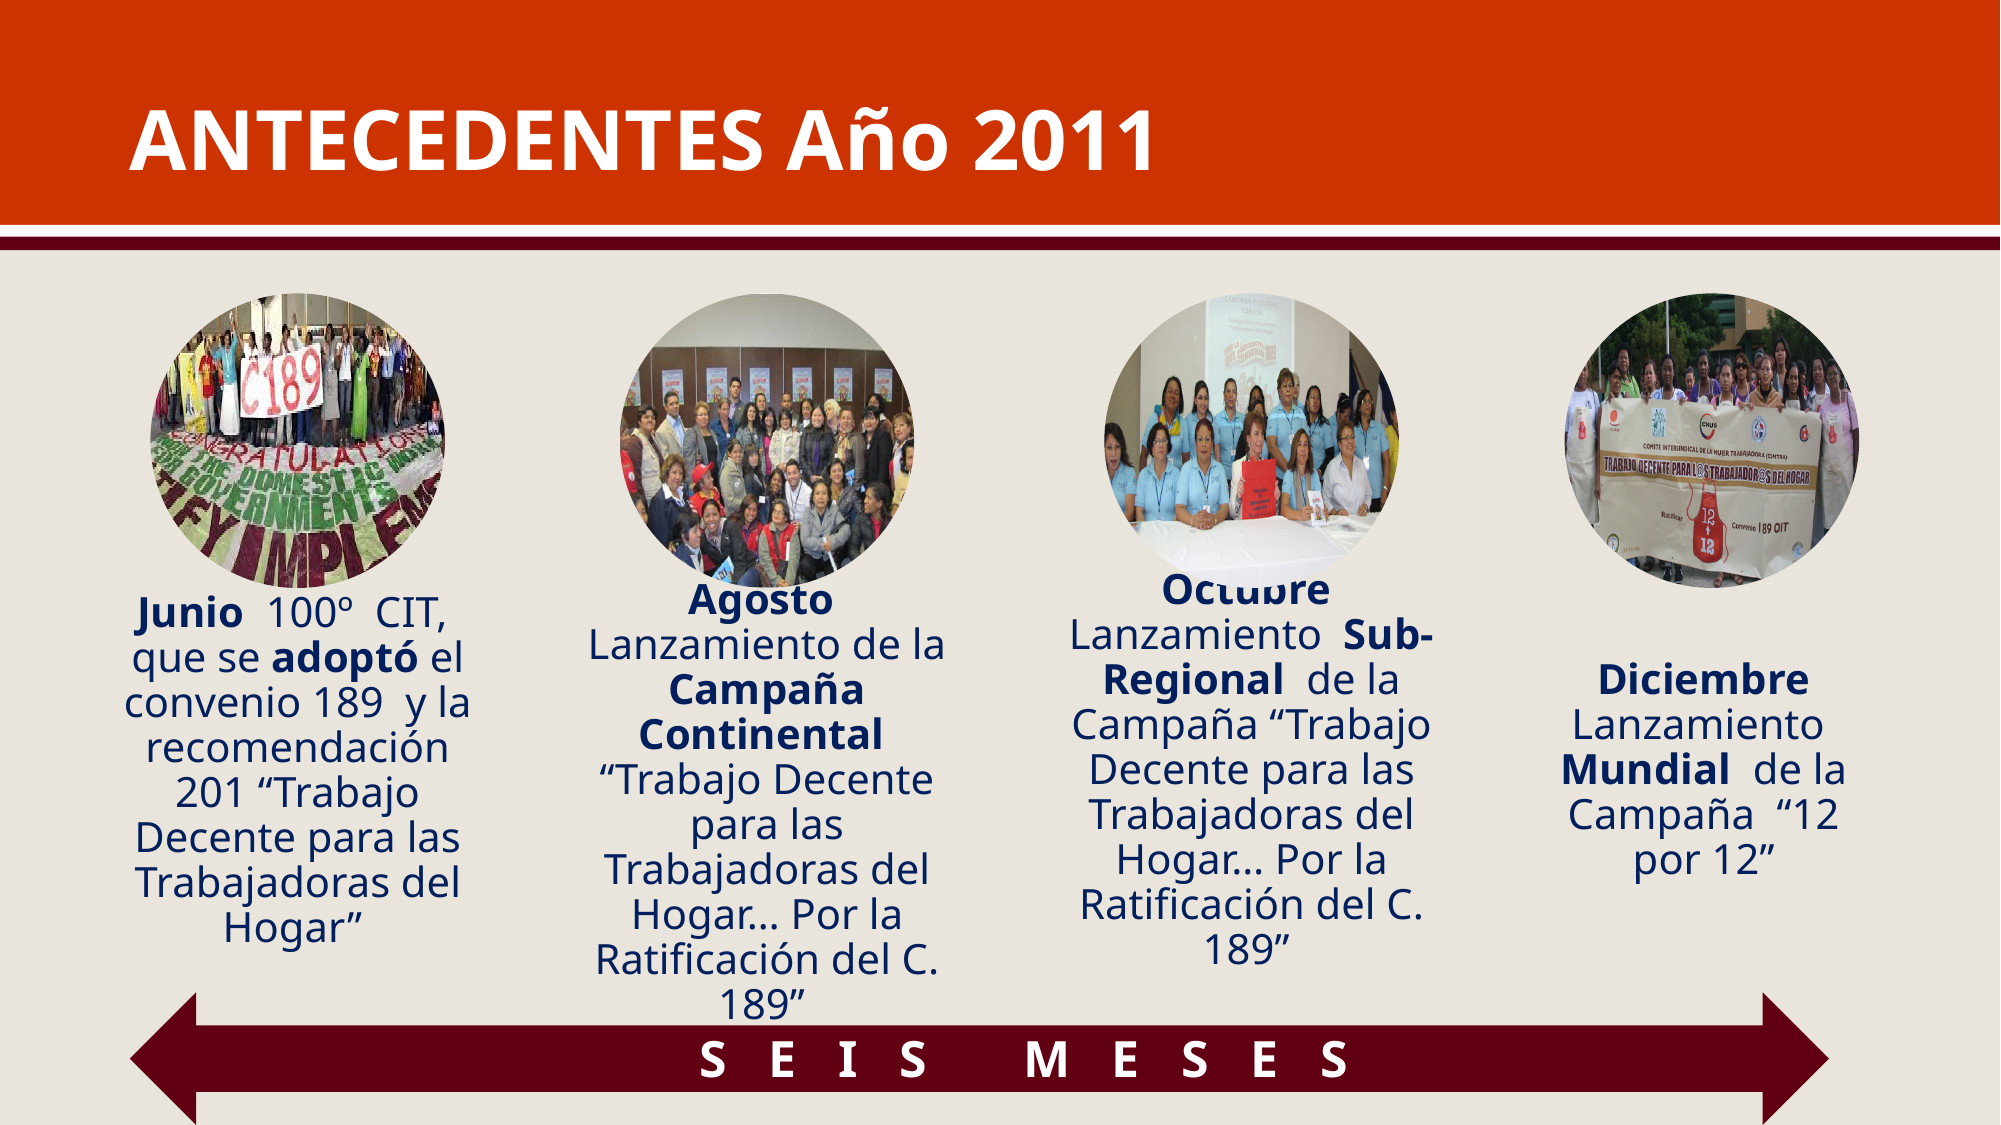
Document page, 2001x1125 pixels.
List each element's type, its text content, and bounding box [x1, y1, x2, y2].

title ANTECEDENTES Año 2011 [114, 25, 1690, 196]
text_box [72, 240, 1920, 1125]
